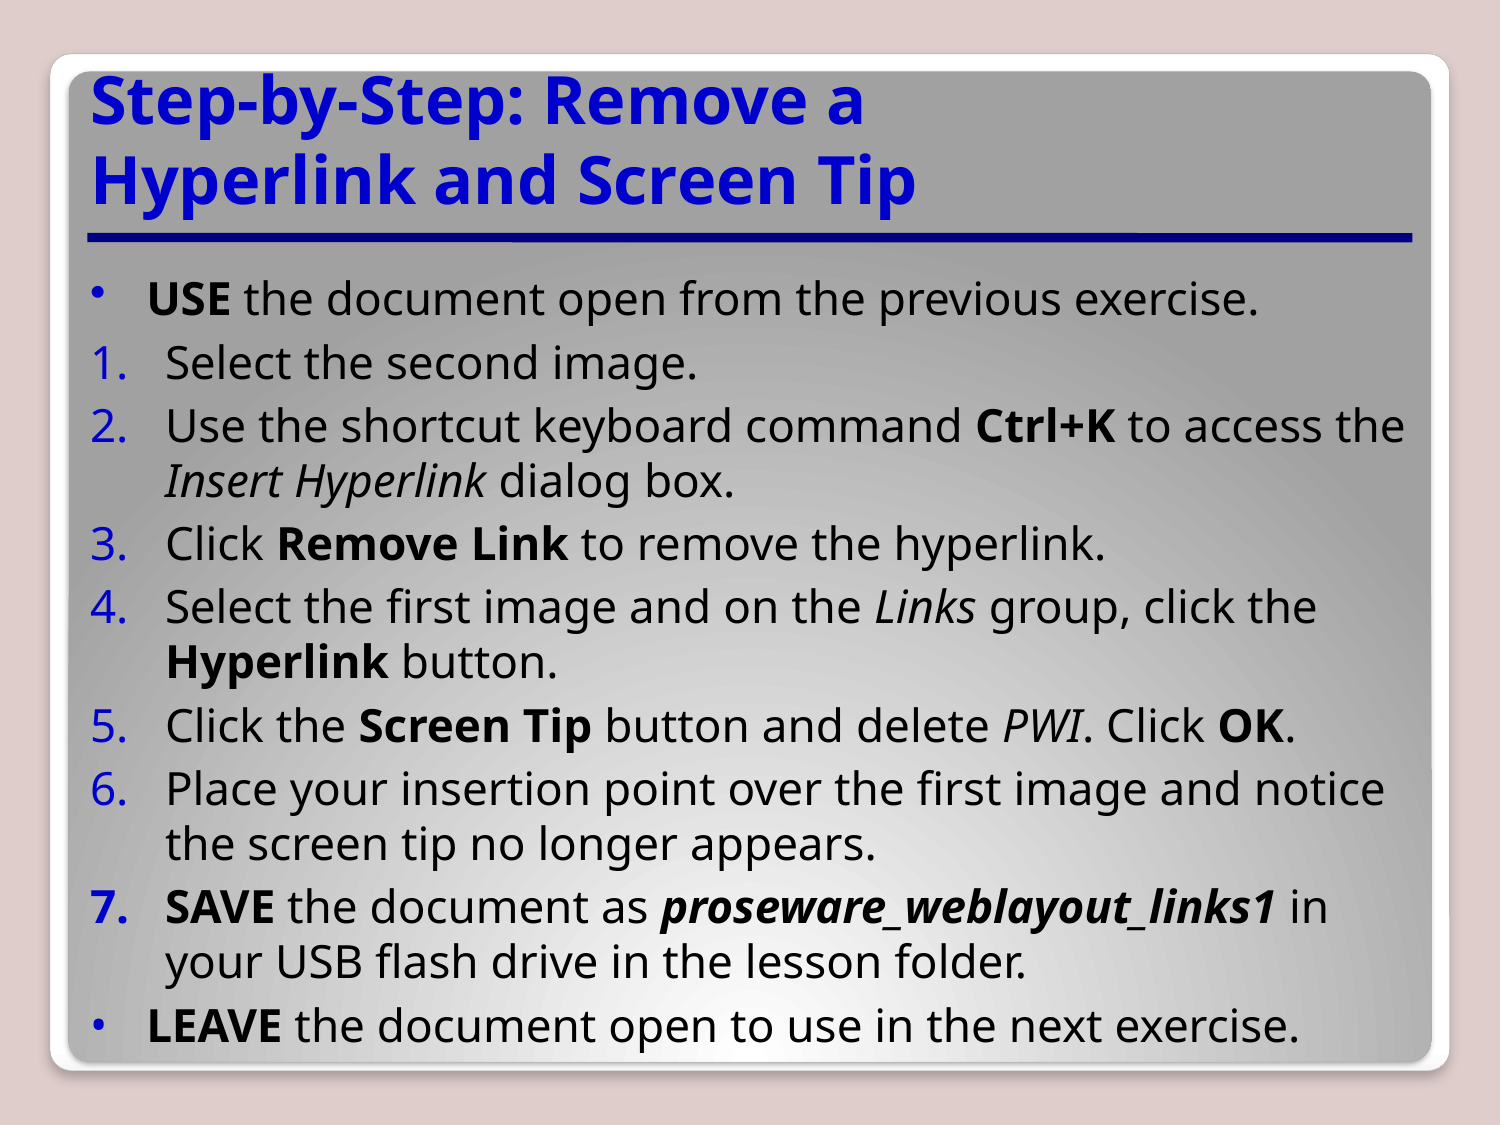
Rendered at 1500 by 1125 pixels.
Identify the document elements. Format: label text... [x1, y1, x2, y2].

title Step-by-Step: Remove a Hyperlink and Screen Tip [74, 74, 1426, 226]
list USE the document open from the previous exercise. Select the second image. Use the shortcut keyboard command Ctrl+K to access the Insert Hyperlink dialog box. Click Remove Link to remove the hyperlink. Select the first image and on the Links group, click the Hyperlink button. Click the Screen Tip button and delete PWI. Click OK. Place your insertion point over the first image and notice the screen tip no longer appears. SAVE the document as proseware_weblayout_links1 in your USB flash drive in the lesson folder. LEAVE the document open to use in the next exercise. [74, 262, 1426, 1063]
